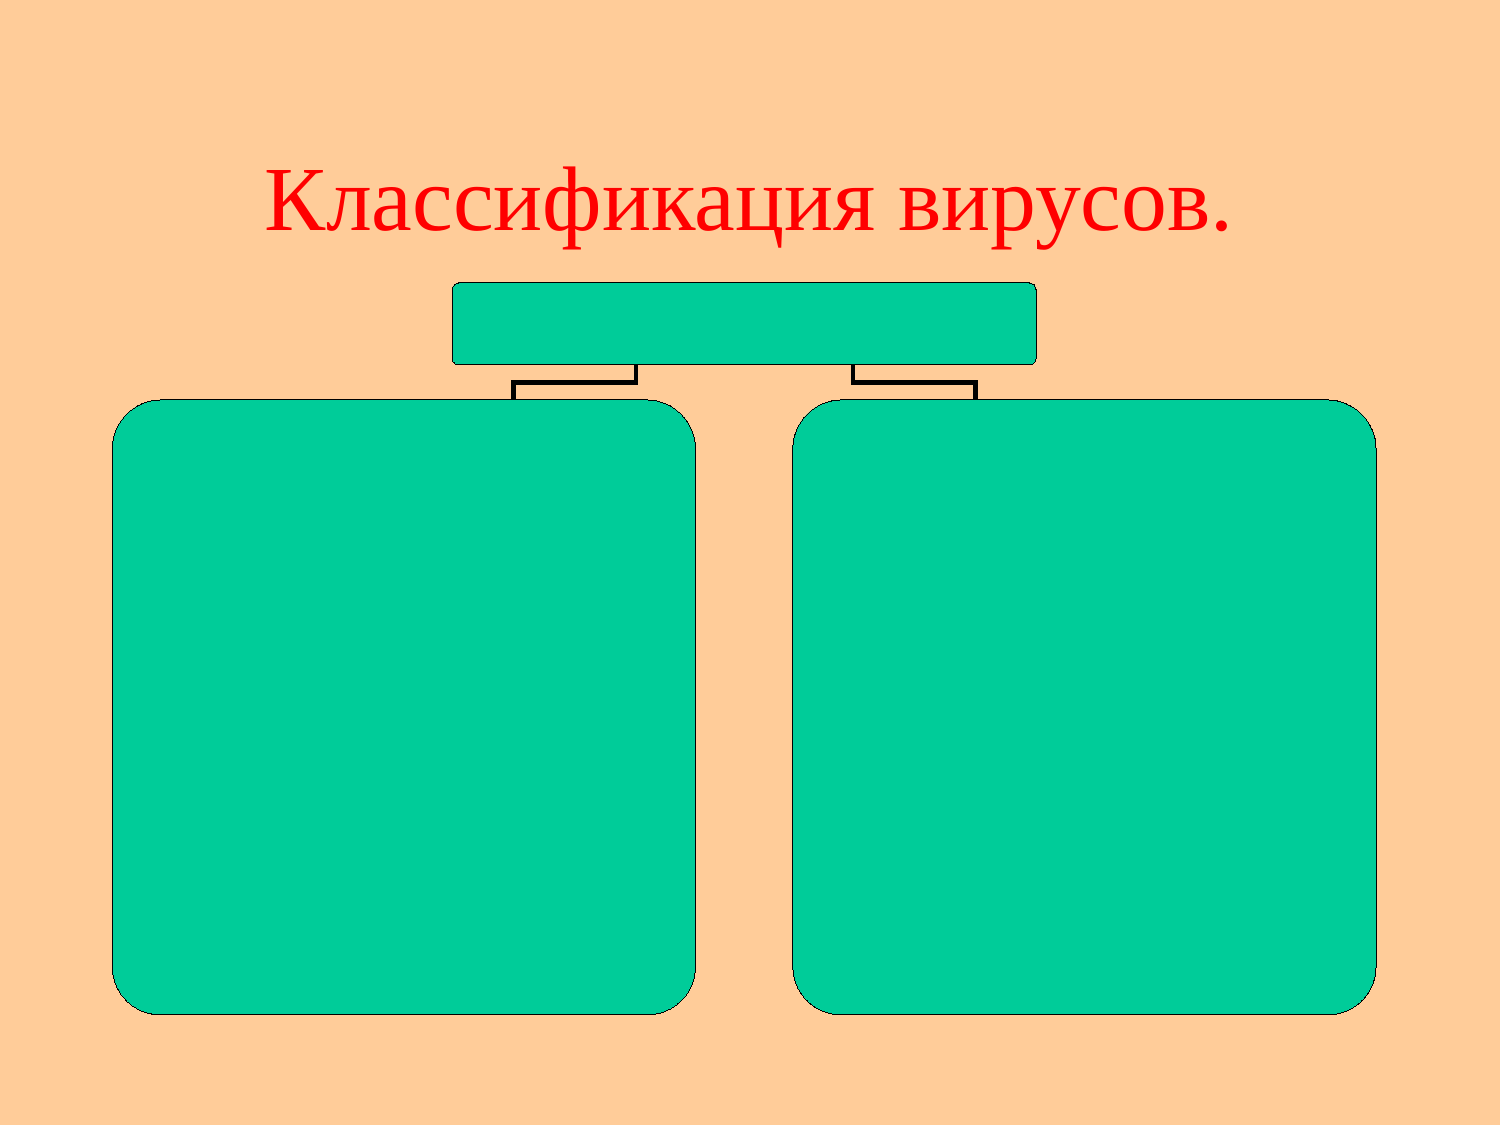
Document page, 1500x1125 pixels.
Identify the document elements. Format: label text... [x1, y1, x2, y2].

title Классификация вирусов. [112, 99, 1388, 288]
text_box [111, 136, 1377, 1016]
